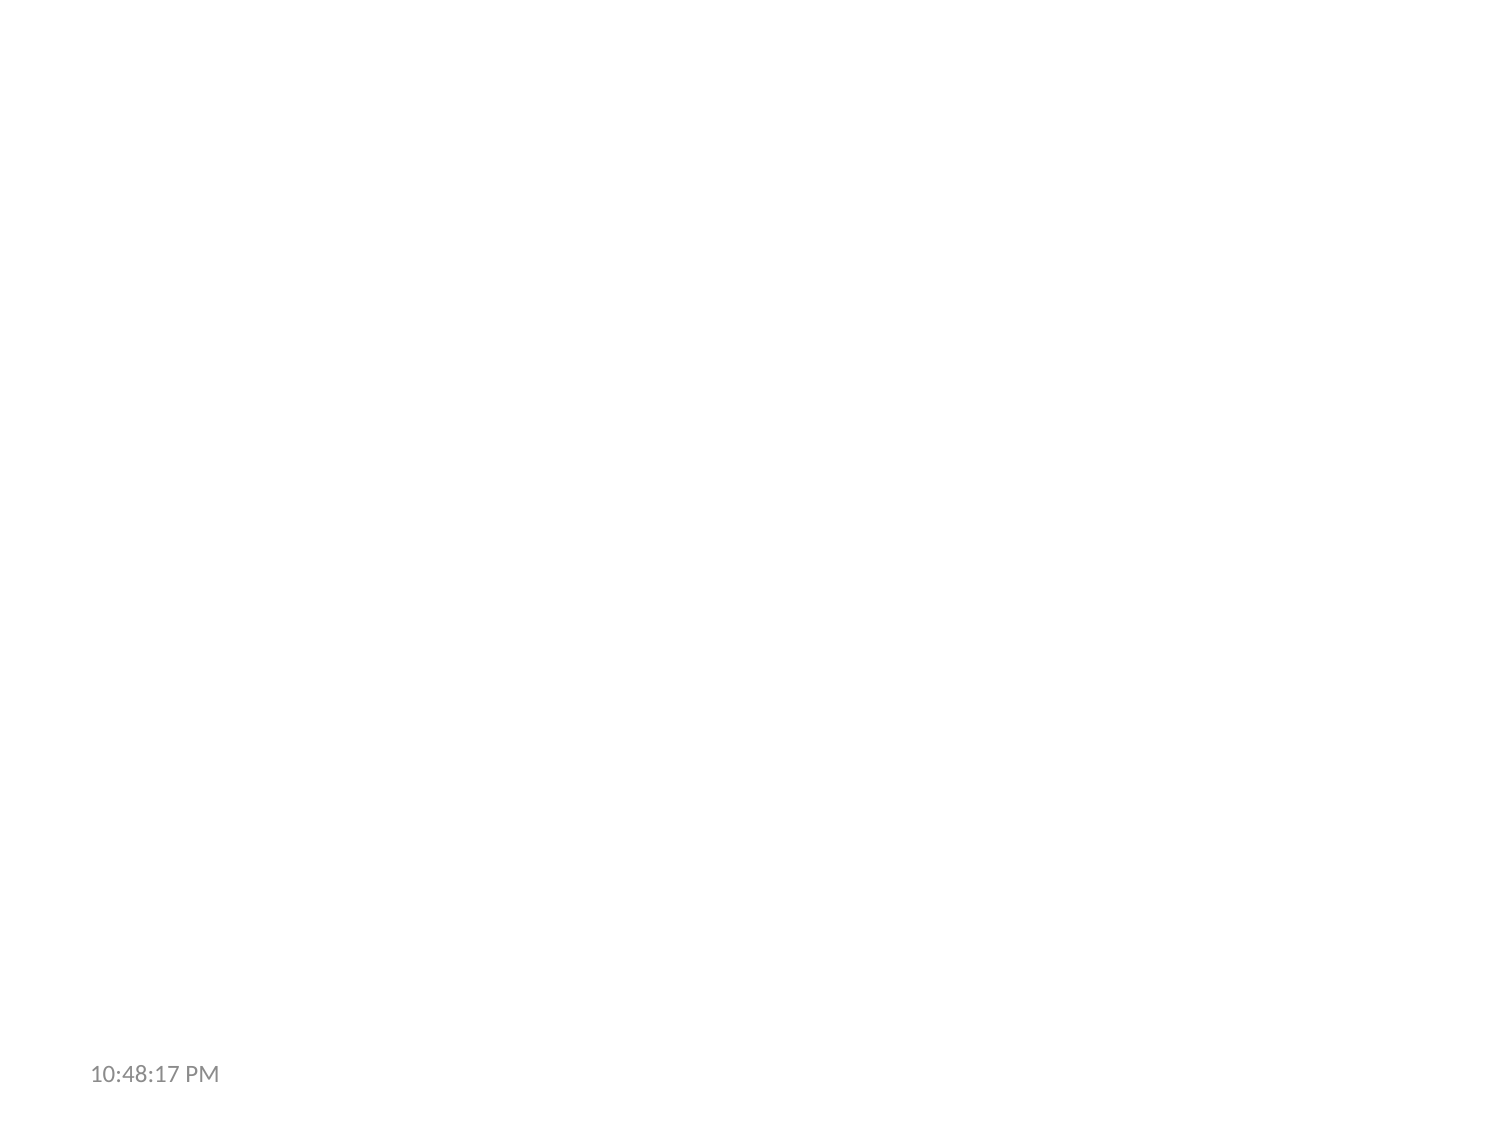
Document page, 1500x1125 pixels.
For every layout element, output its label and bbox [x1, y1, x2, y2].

slide_number [75, 1042, 425, 1103]
